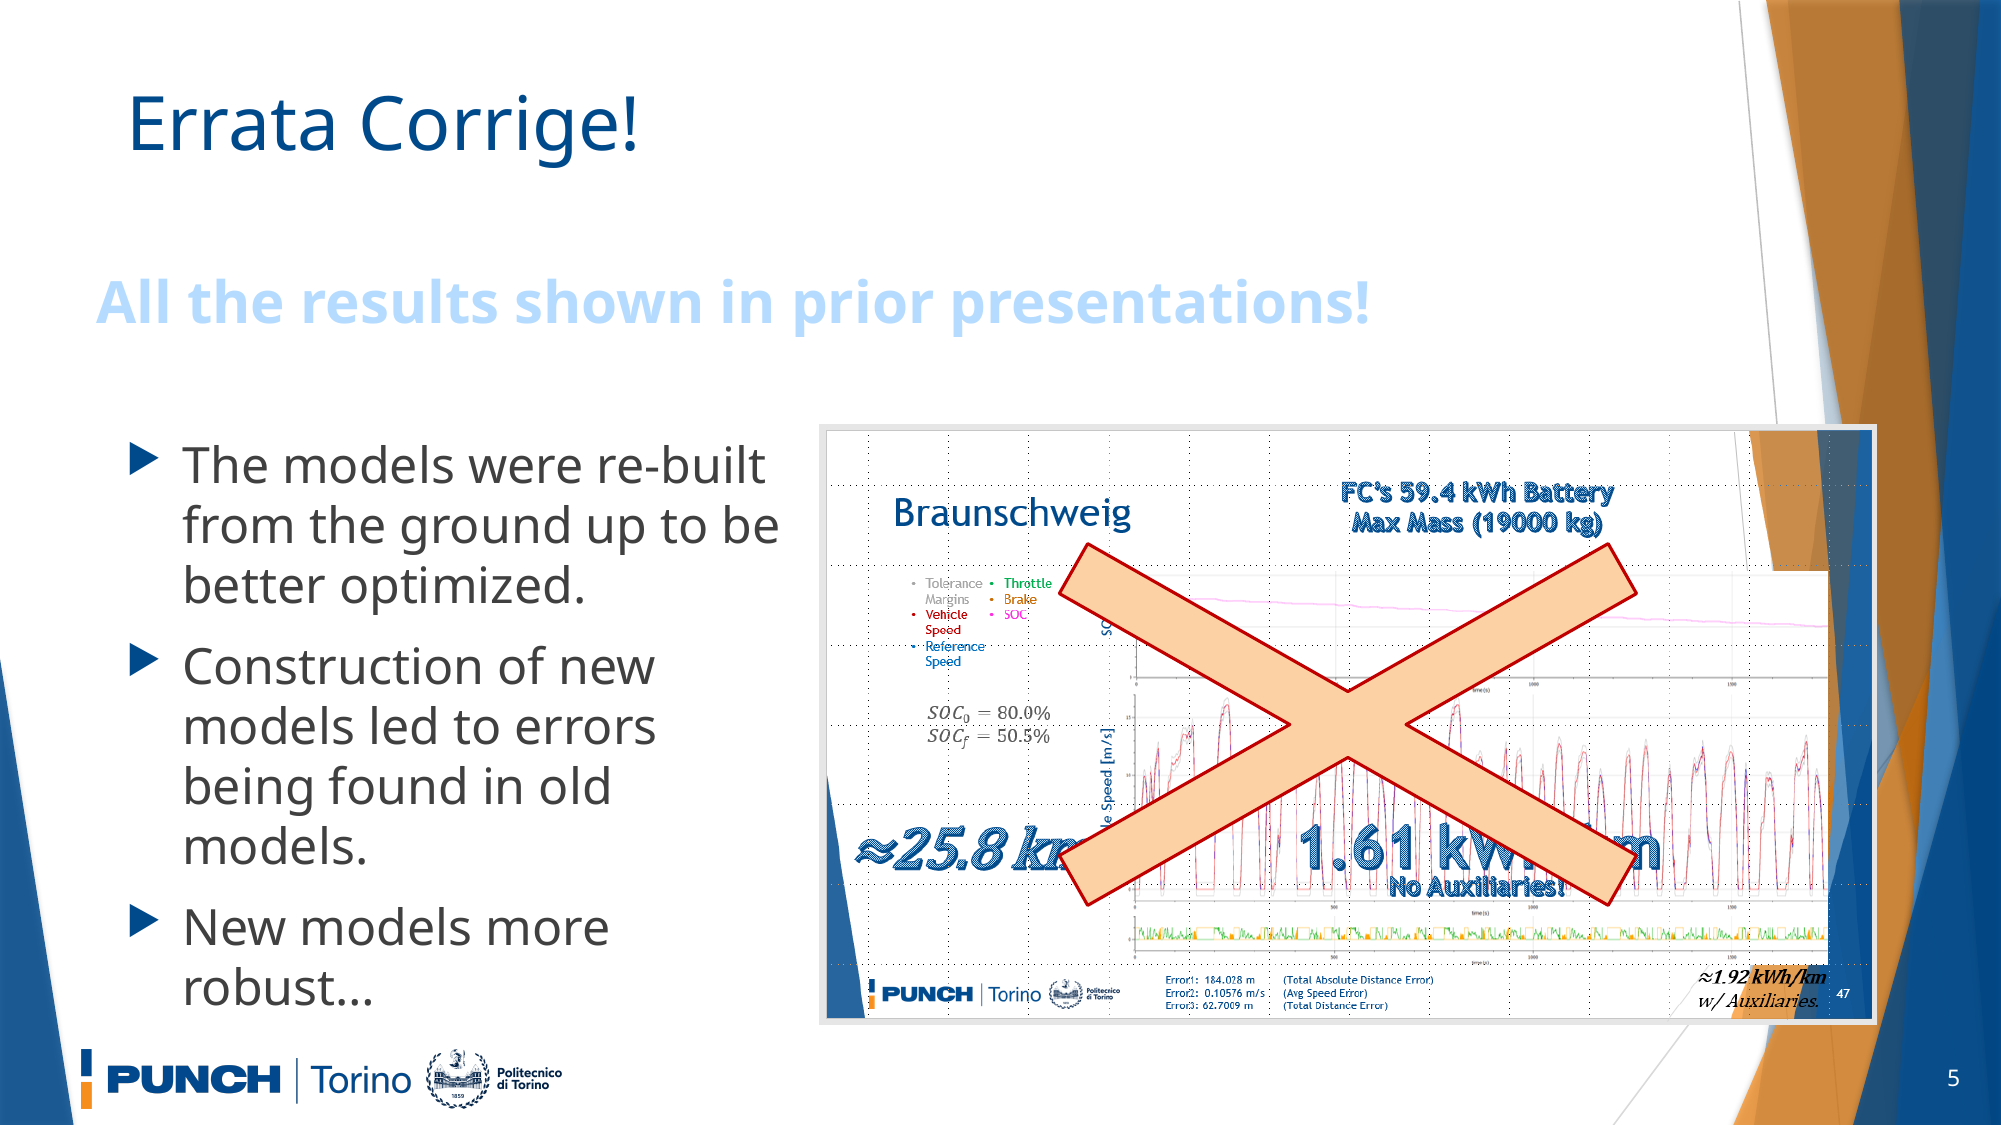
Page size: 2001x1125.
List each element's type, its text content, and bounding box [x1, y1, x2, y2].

picture [81, 1049, 411, 1109]
picture [426, 1049, 562, 1109]
list The models were re-built from the ground up to be better optimized. Construction of new models led to errors being found in old models. New models more robust… [111, 426, 806, 1027]
title Errata Corrige! [111, 68, 1522, 285]
picture [819, 424, 1877, 1026]
slide_number 5 [1863, 1048, 1976, 1109]
text_box All the results shown in prior presentations! [81, 257, 1387, 343]
